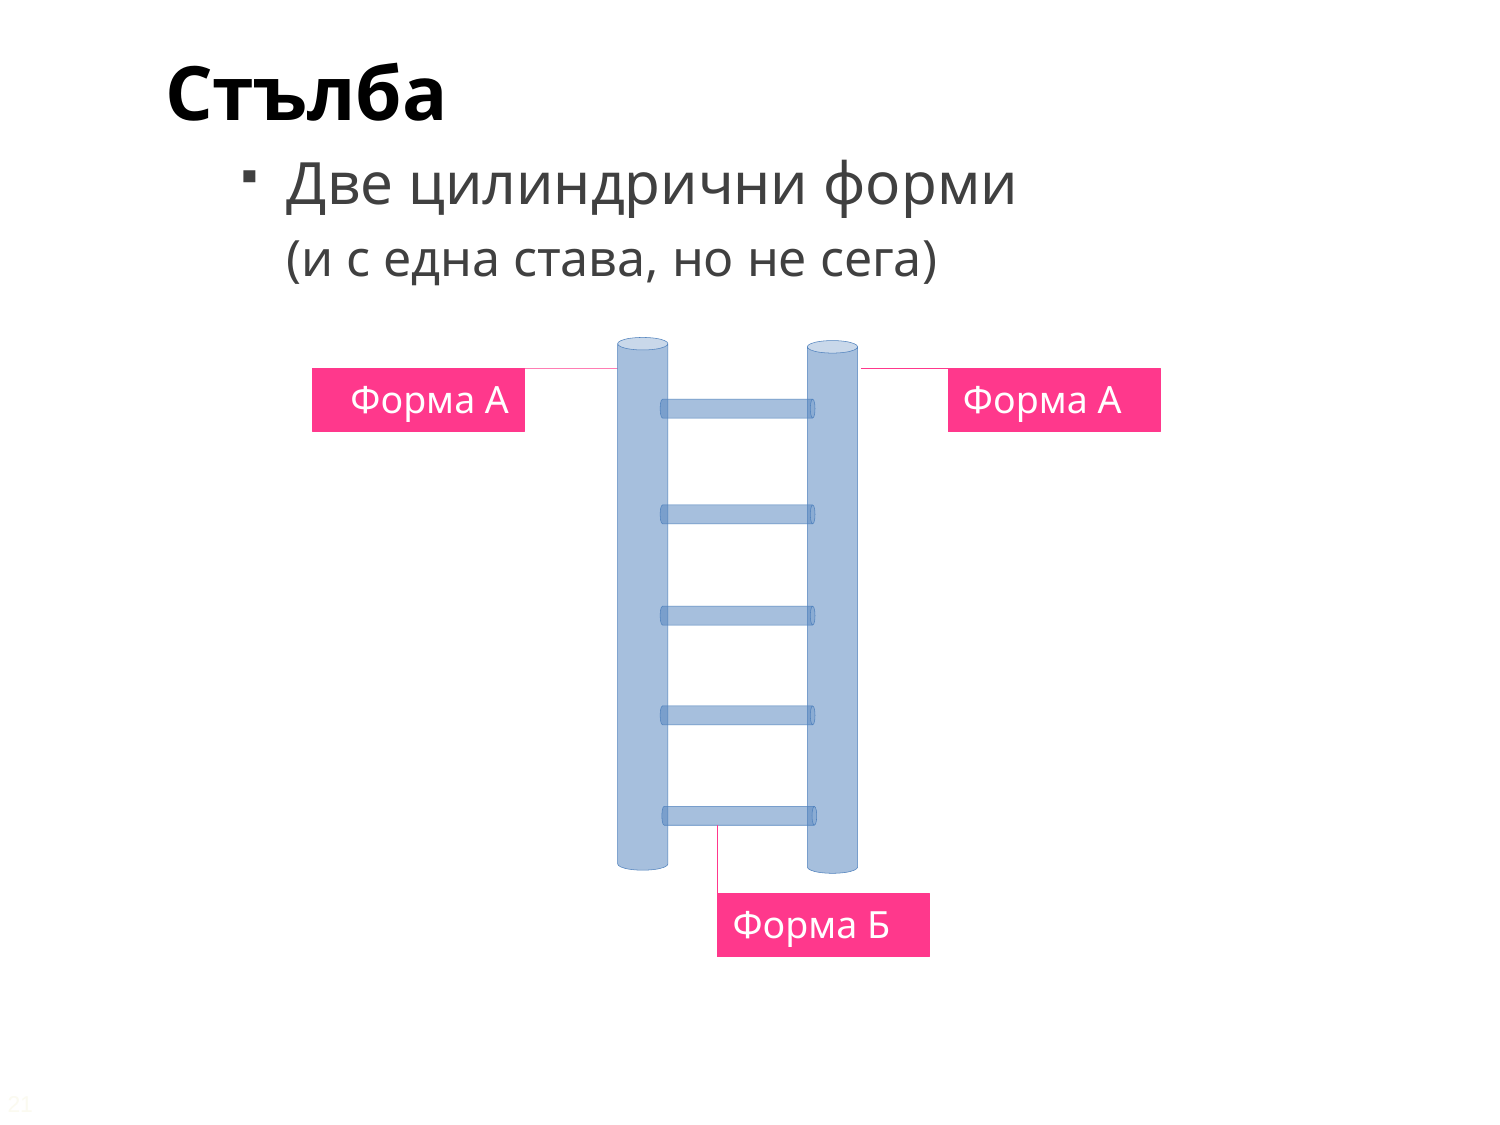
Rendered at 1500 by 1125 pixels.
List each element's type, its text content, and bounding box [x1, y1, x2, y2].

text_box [860, 368, 1161, 432]
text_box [312, 368, 618, 432]
list Стълба Две цилиндрични форми (и с една става, но не сега) [150, 37, 1488, 1113]
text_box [717, 825, 930, 957]
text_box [469, 485, 1006, 726]
